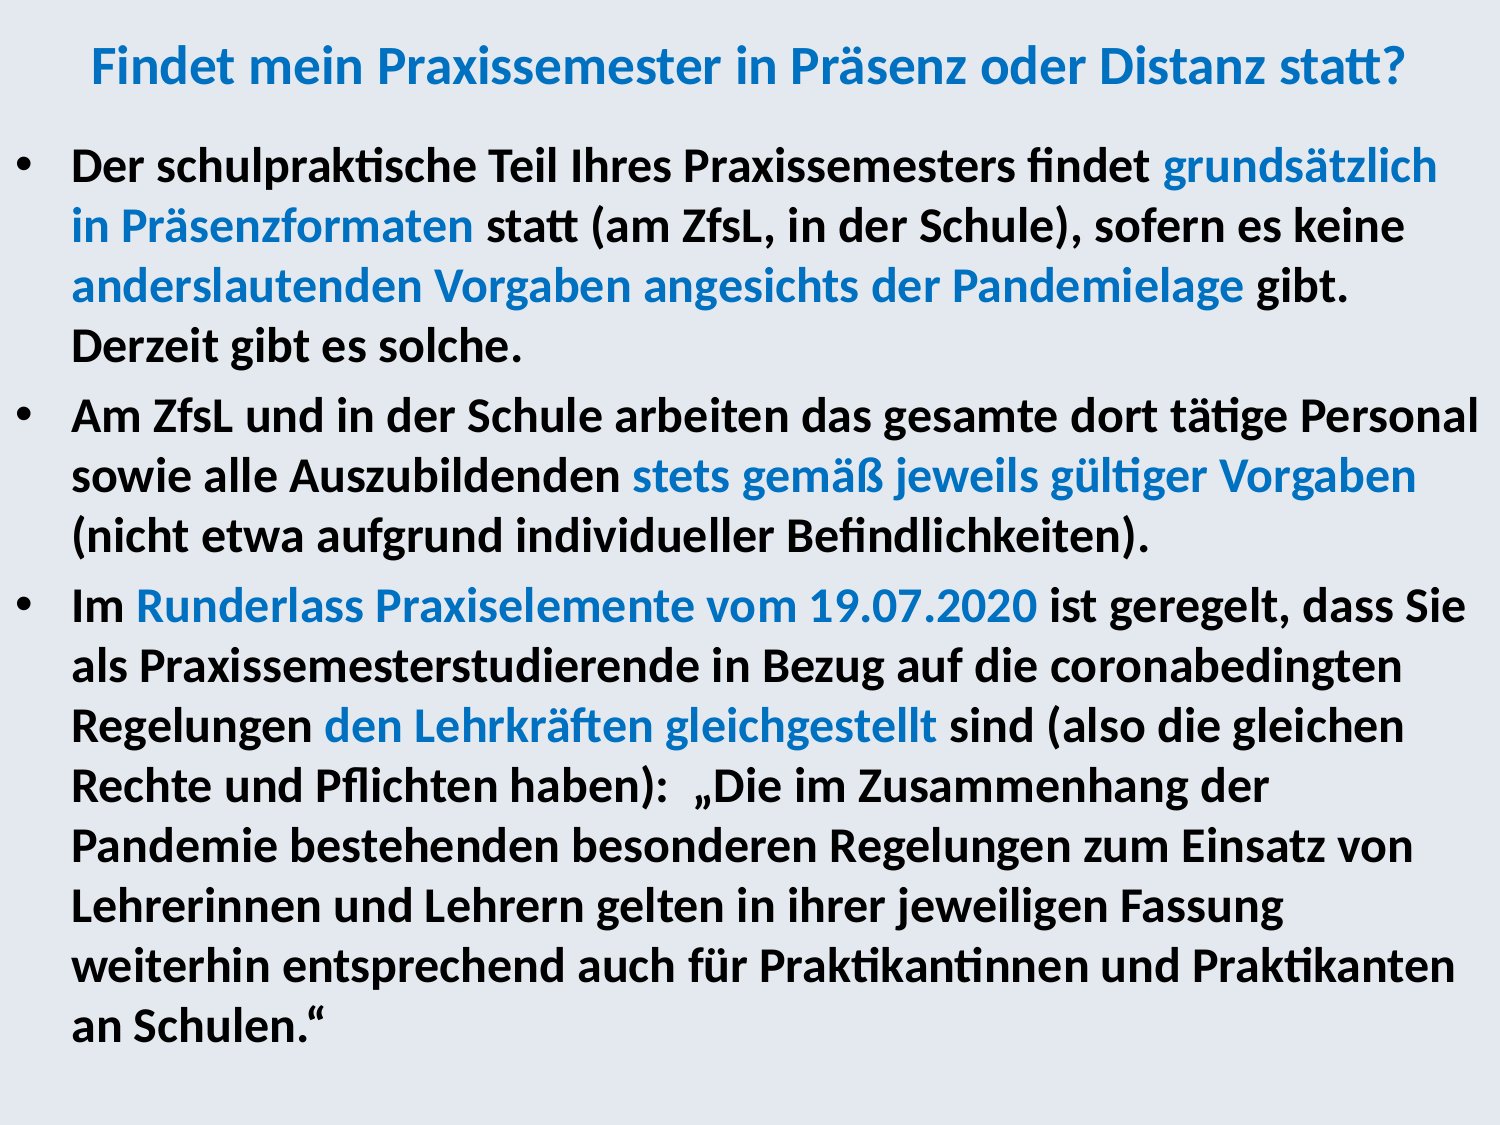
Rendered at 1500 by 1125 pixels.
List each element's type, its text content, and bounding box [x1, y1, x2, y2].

title Findet mein Praxissemester in Präsenz oder Distanz statt? [0, 0, 1500, 125]
list Der schulpraktische Teil Ihres Praxissemesters findet grundsätzlich in Präsenzformaten statt (am ZfsL, in der Schule), sofern es keine anderslautenden Vorgaben angesichts der Pandemielage gibt. Derzeit gibt es solche. Am ZfsL und in der Schule arbeiten das gesamte dort tätige Personal sowie alle Auszubildenden stets gemäß jeweils gültiger Vorgaben (nicht etwa aufgrund individueller Befindlichkeiten). Im Runderlass Praxiselemente vom 19.07.2020 ist geregelt, dass Sie als Praxissemesterstudierende in Bezug auf die coronabedingten Regelungen den Lehrkräften gleichgestellt sind (also die gleichen Rechte und Pflichten haben): „Die im Zusammenhang der Pandemie bestehenden besonderen Regelungen zum Einsatz von Lehrerinnen und Lehrern gelten in ihrer jeweiligen Fassung weiterhin entsprechend auch für Praktikantinnen und Praktikanten an Schulen.“ [0, 125, 1500, 1125]
